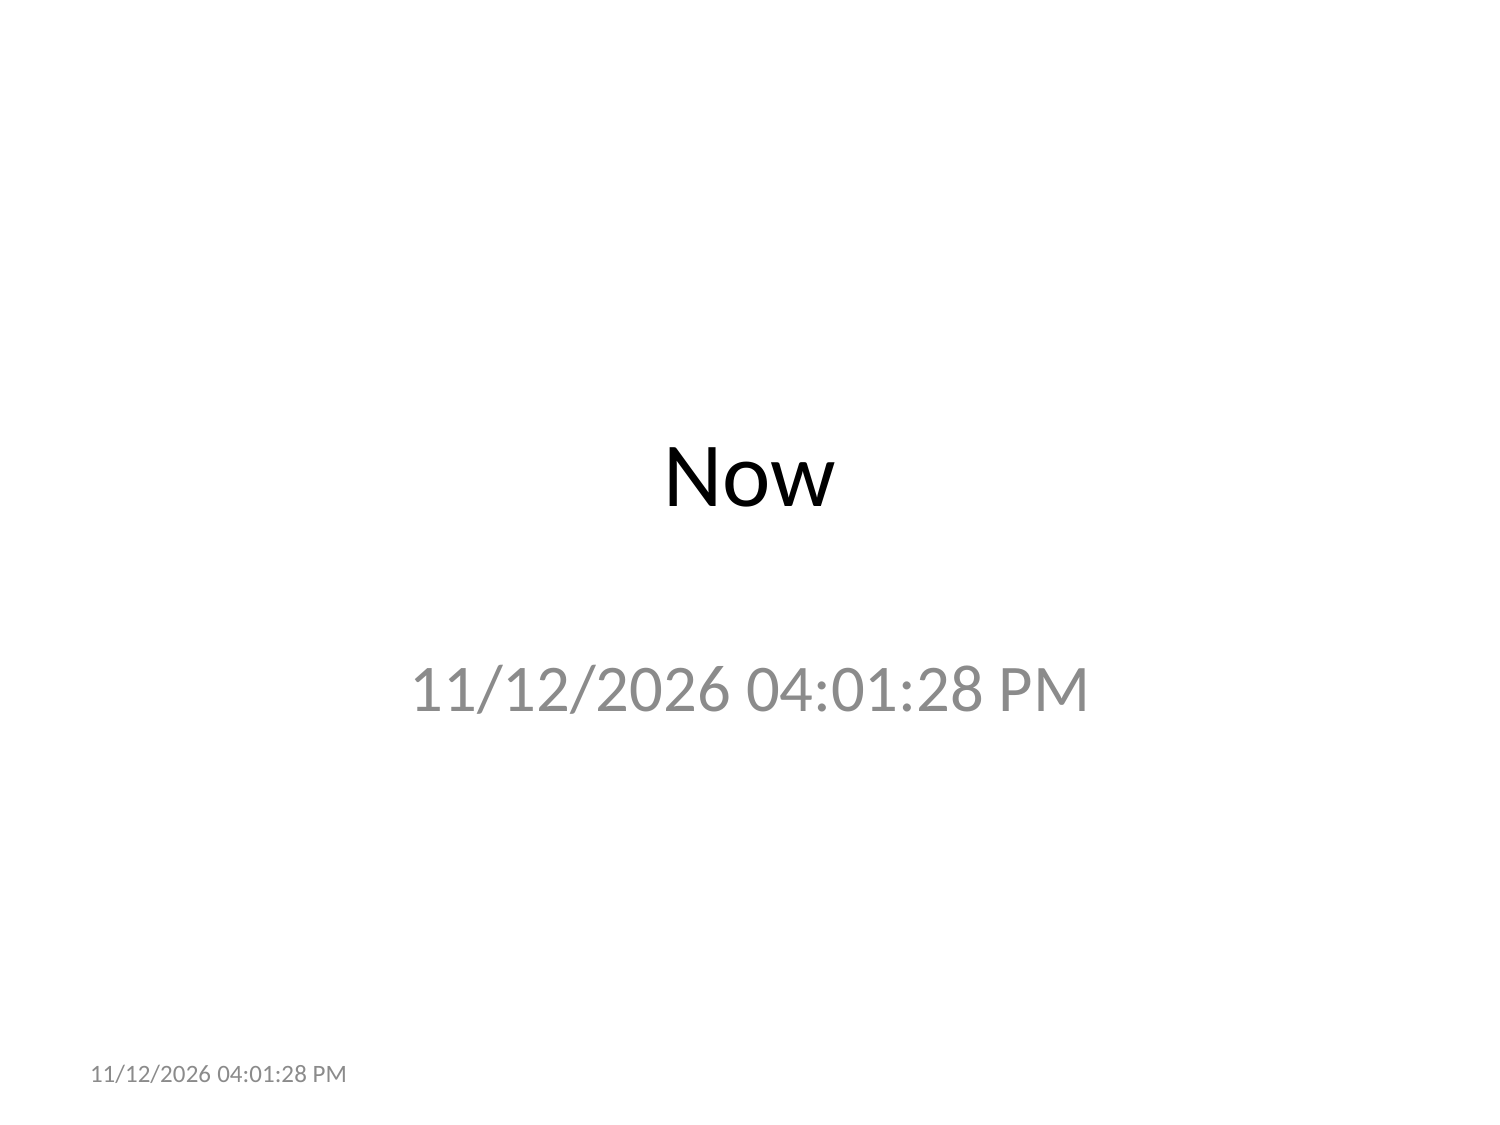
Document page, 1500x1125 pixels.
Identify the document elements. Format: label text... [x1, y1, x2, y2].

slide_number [75, 1042, 425, 1103]
subtitle 2011-12-19 10:20:04 AM [225, 637, 1275, 925]
title Now [112, 349, 1388, 591]
